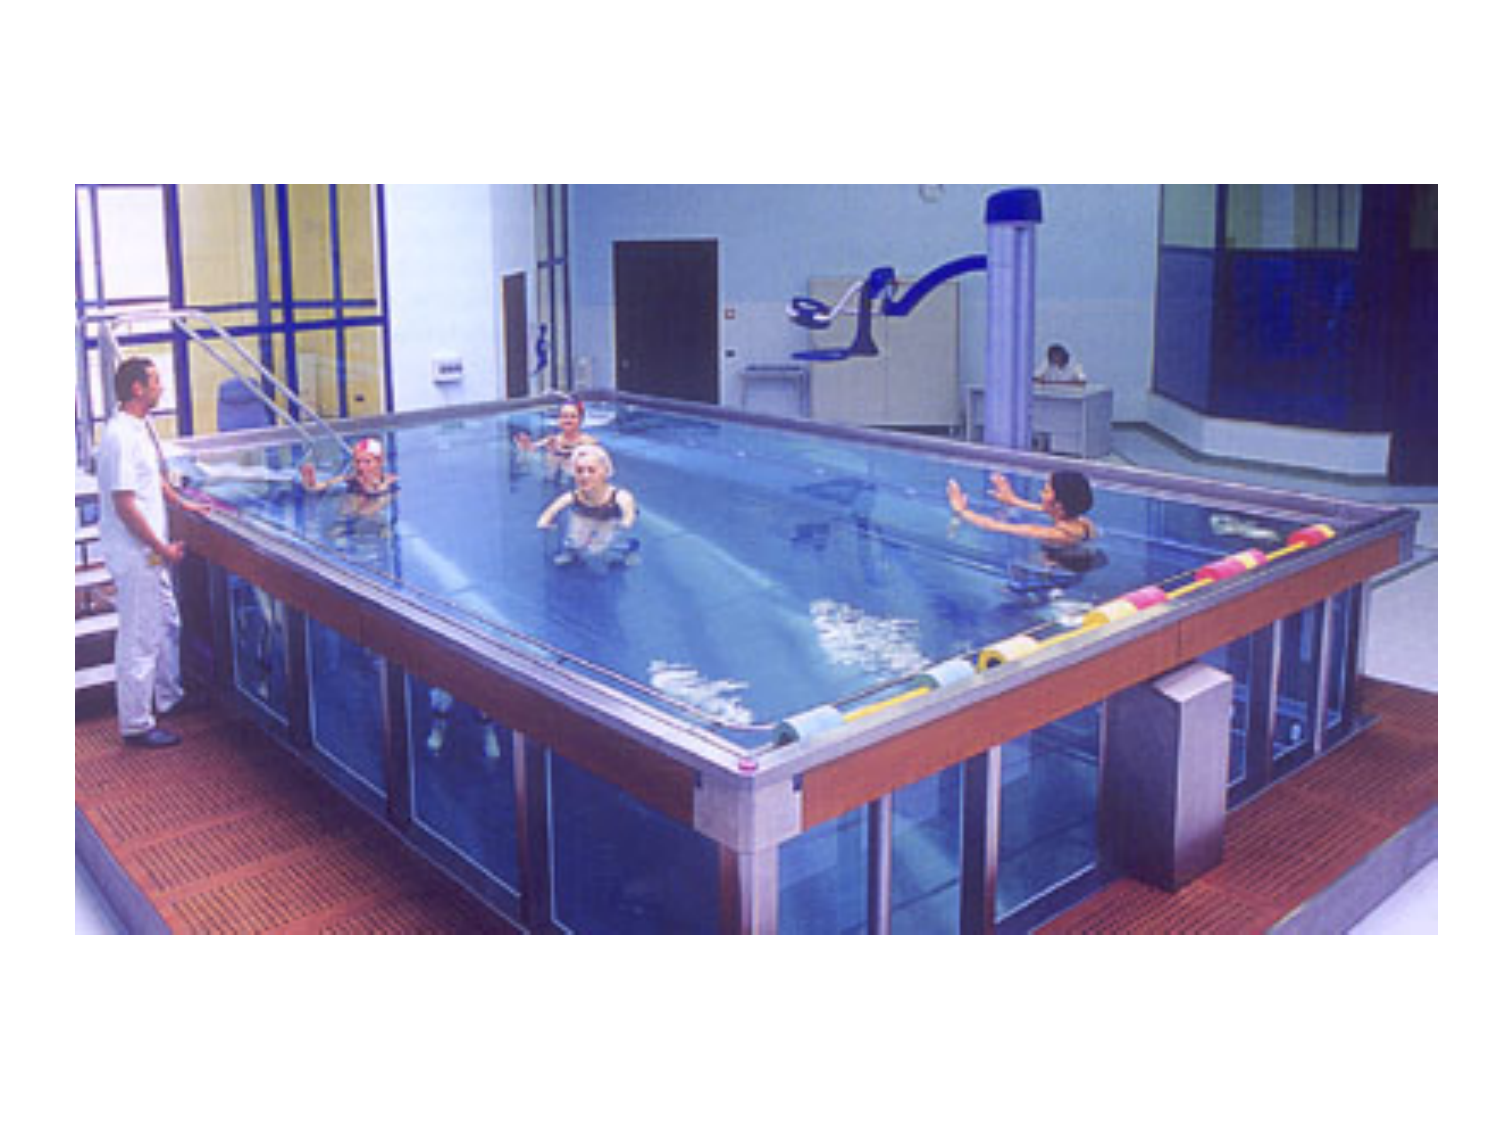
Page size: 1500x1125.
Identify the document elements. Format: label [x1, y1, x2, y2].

picture [74, 184, 1439, 935]
